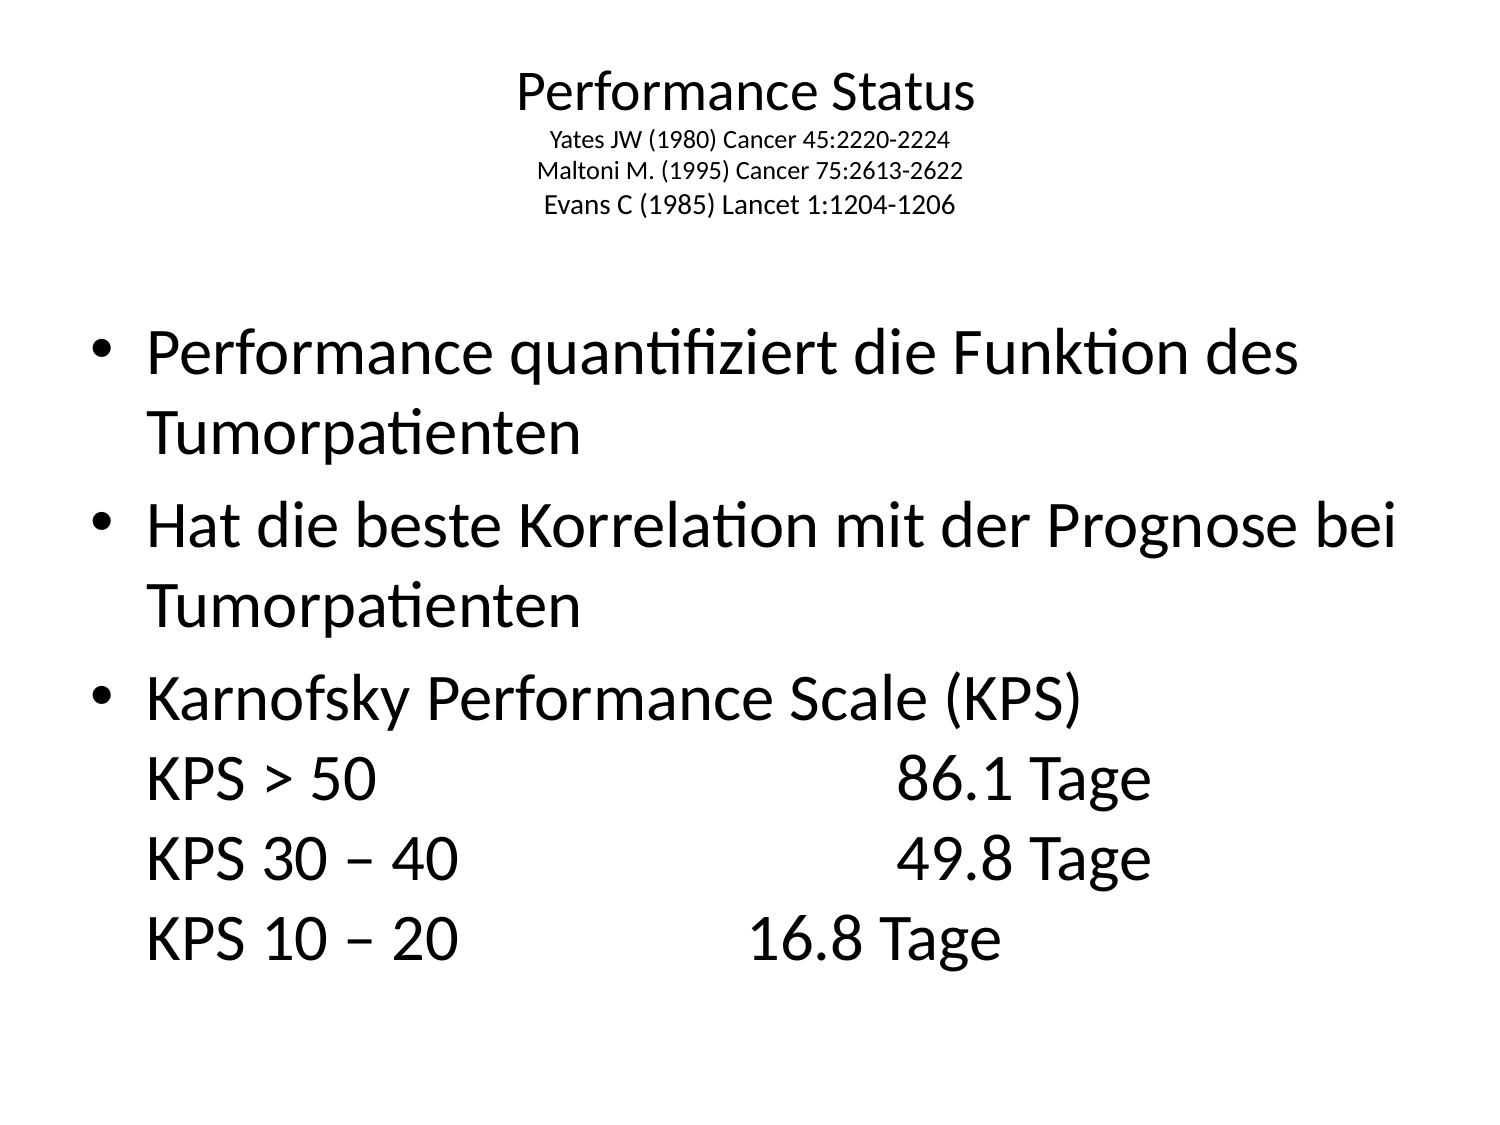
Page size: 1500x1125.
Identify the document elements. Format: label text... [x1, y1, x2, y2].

title Performance Status Yates JW (1980) Cancer 45:2220-2224 Maltoni M. (1995) Cancer 75:2613-2622 Evans C (1985) Lancet 1:1204-1206 [75, 45, 1425, 263]
list Performance quantifiziert die Funktion des Tumorpatienten Hat die beste Korrelation mit der Prognose bei Tumorpatienten Karnofsky Performance Scale (KPS) KPS > 50 86.1 Tage KPS 30 – 40 49.8 Tage KPS 10 – 20 16.8 Tage [75, 299, 1425, 1005]
